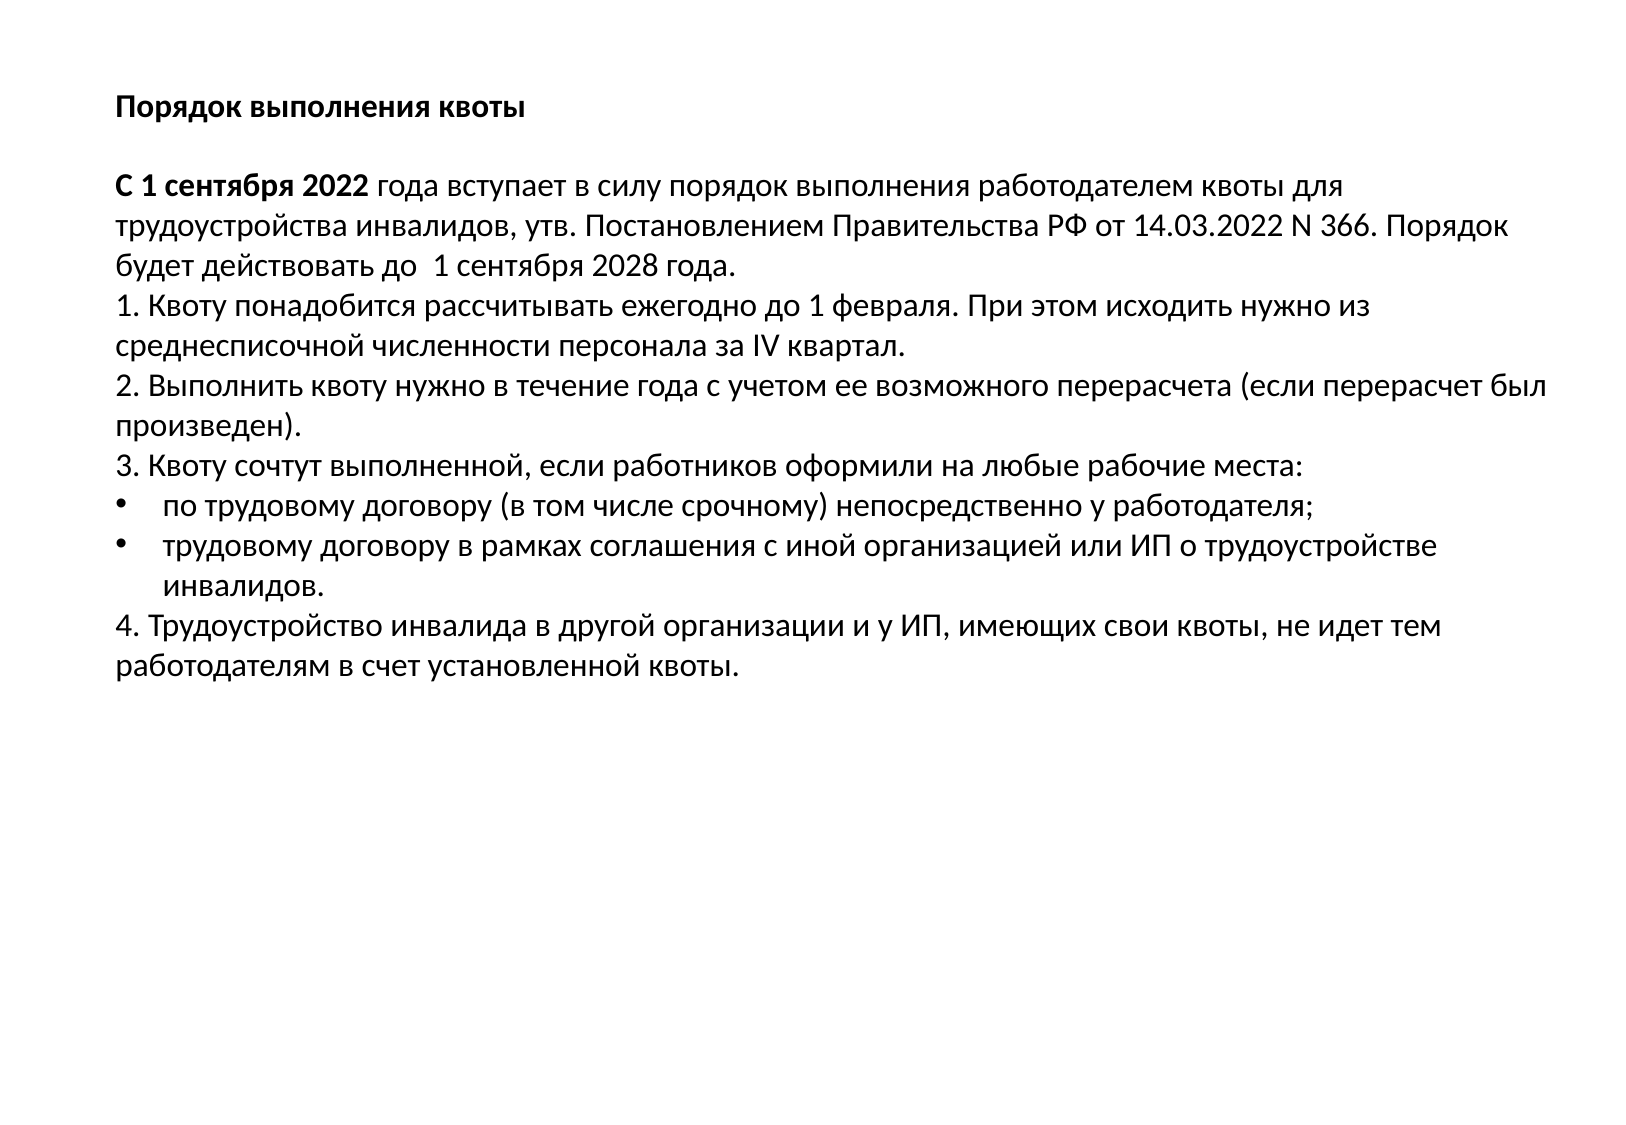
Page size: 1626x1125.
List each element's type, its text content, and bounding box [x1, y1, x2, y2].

list Порядок выполнения квоты С 1 сентября 2022 года вступает в силу порядок выполнения работодателем квоты для трудоустройства инвалидов, утв. Постановлением Правительства РФ от 14.03.2022 N 366. Порядок будет действовать до 1 сентября 2028 года. 1. Квоту понадобится рассчитывать ежегодно до 1 февраля. При этом исходить нужно из среднесписочной численности персонала за IV квартал. 2. Выполнить квоту нужно в течение года с учетом ее возможного перерасчета (если перерасчет был произведен). 3. Квоту сочтут выполненной, если работников оформили на любые рабочие места: по трудовому договору (в том числе срочному) непосредственно у работодателя; трудовому договору в рамках соглашения с иной организацией или ИП о трудоустройстве инвалидов. 4. Трудоустройство инвалида в другой организации и у ИП, имеющих свои квоты, не идет тем работодателям в счет установленной квоты. [100, 76, 1583, 1008]
